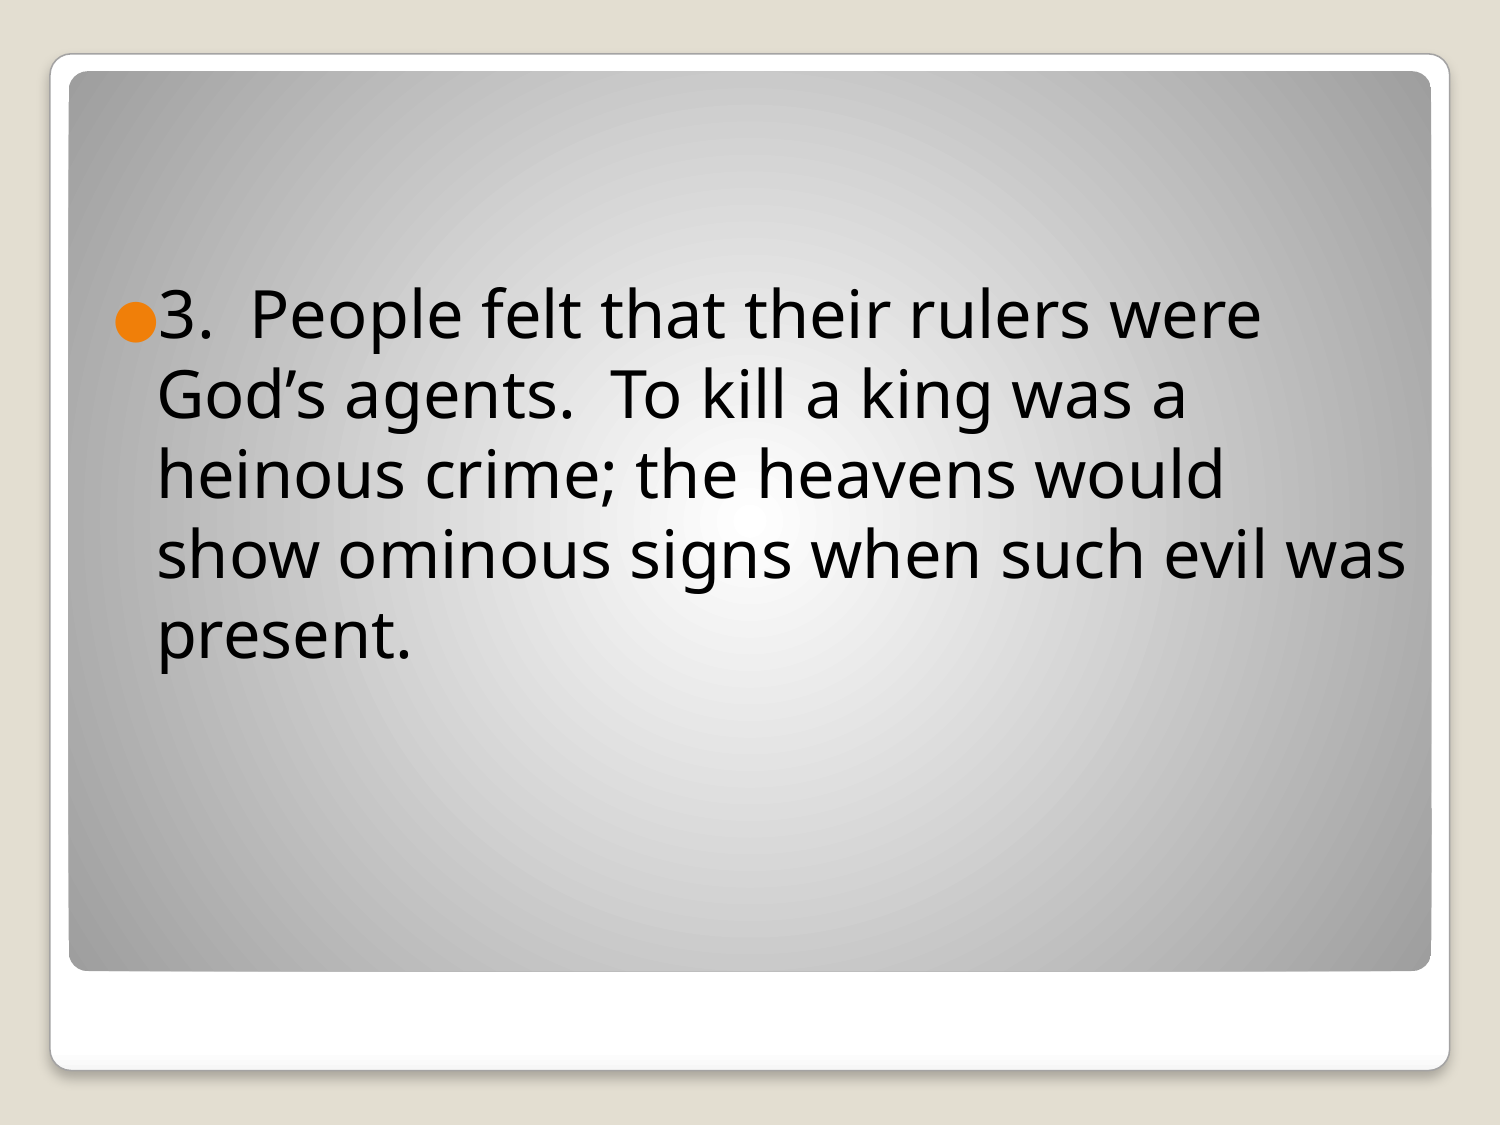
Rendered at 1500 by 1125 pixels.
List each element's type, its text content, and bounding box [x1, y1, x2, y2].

list 3. People felt that their rulers were God’s agents. To kill a king was a heinous crime; the heavens would show ominous signs when such evil was present. [82, 86, 1425, 774]
